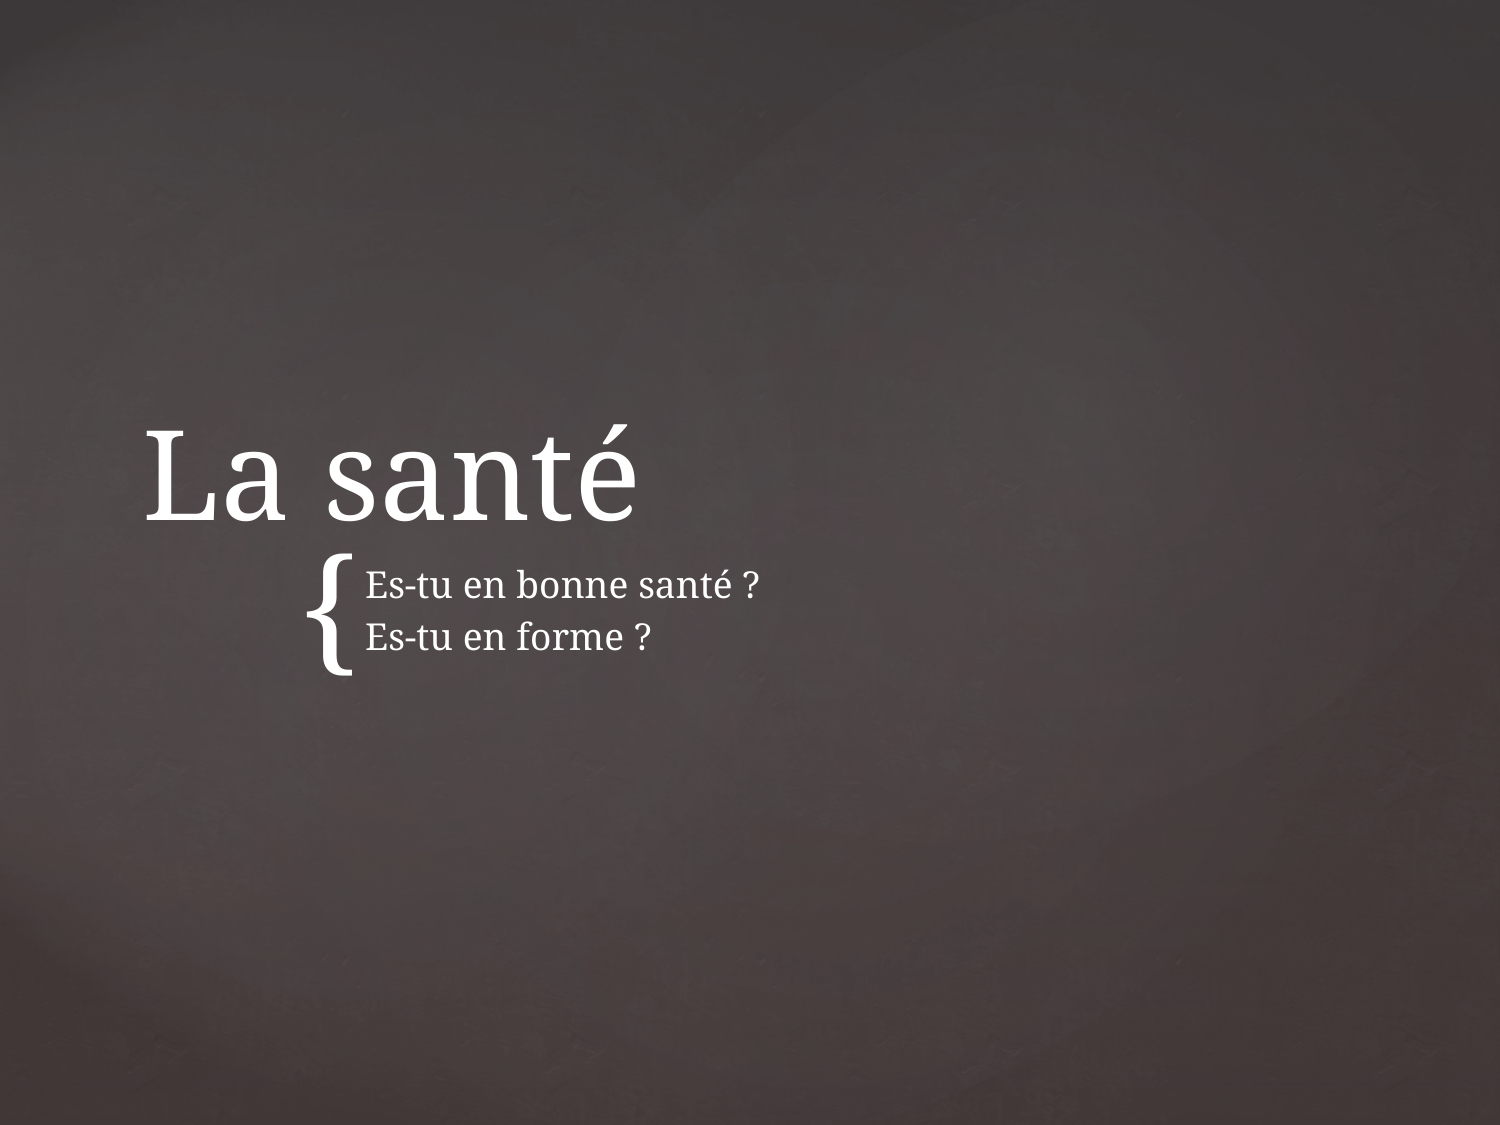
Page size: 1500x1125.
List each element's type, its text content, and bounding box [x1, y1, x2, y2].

title La santé [127, 200, 1365, 554]
subtitle Es-tu en bonne santé ? Es-tu en forme ? [350, 553, 1363, 667]
